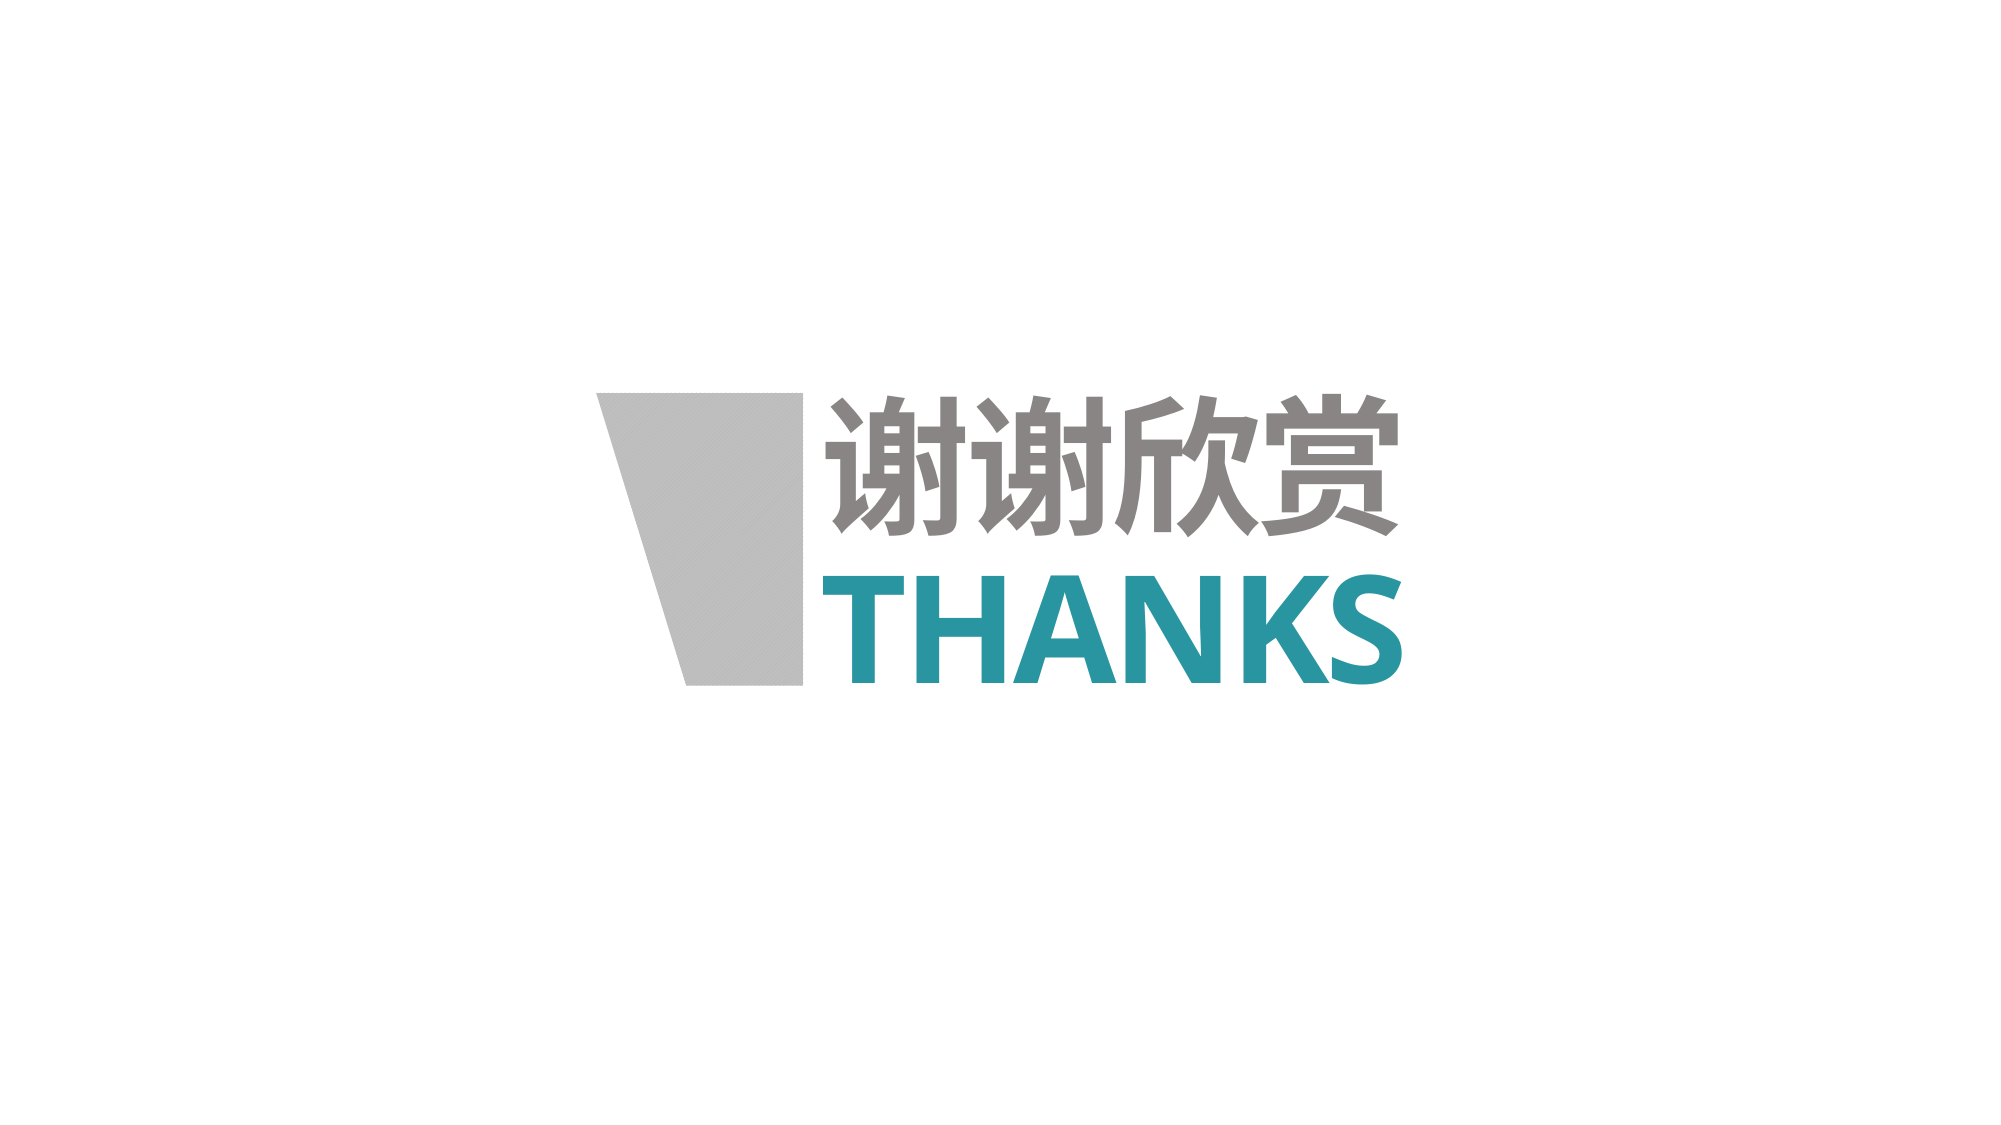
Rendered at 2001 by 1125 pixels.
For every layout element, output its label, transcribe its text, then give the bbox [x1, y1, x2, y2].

text_box [594, 391, 805, 687]
text_box THANKS [805, 544, 1458, 727]
text_box 谢谢欣赏 [805, 407, 1508, 544]
